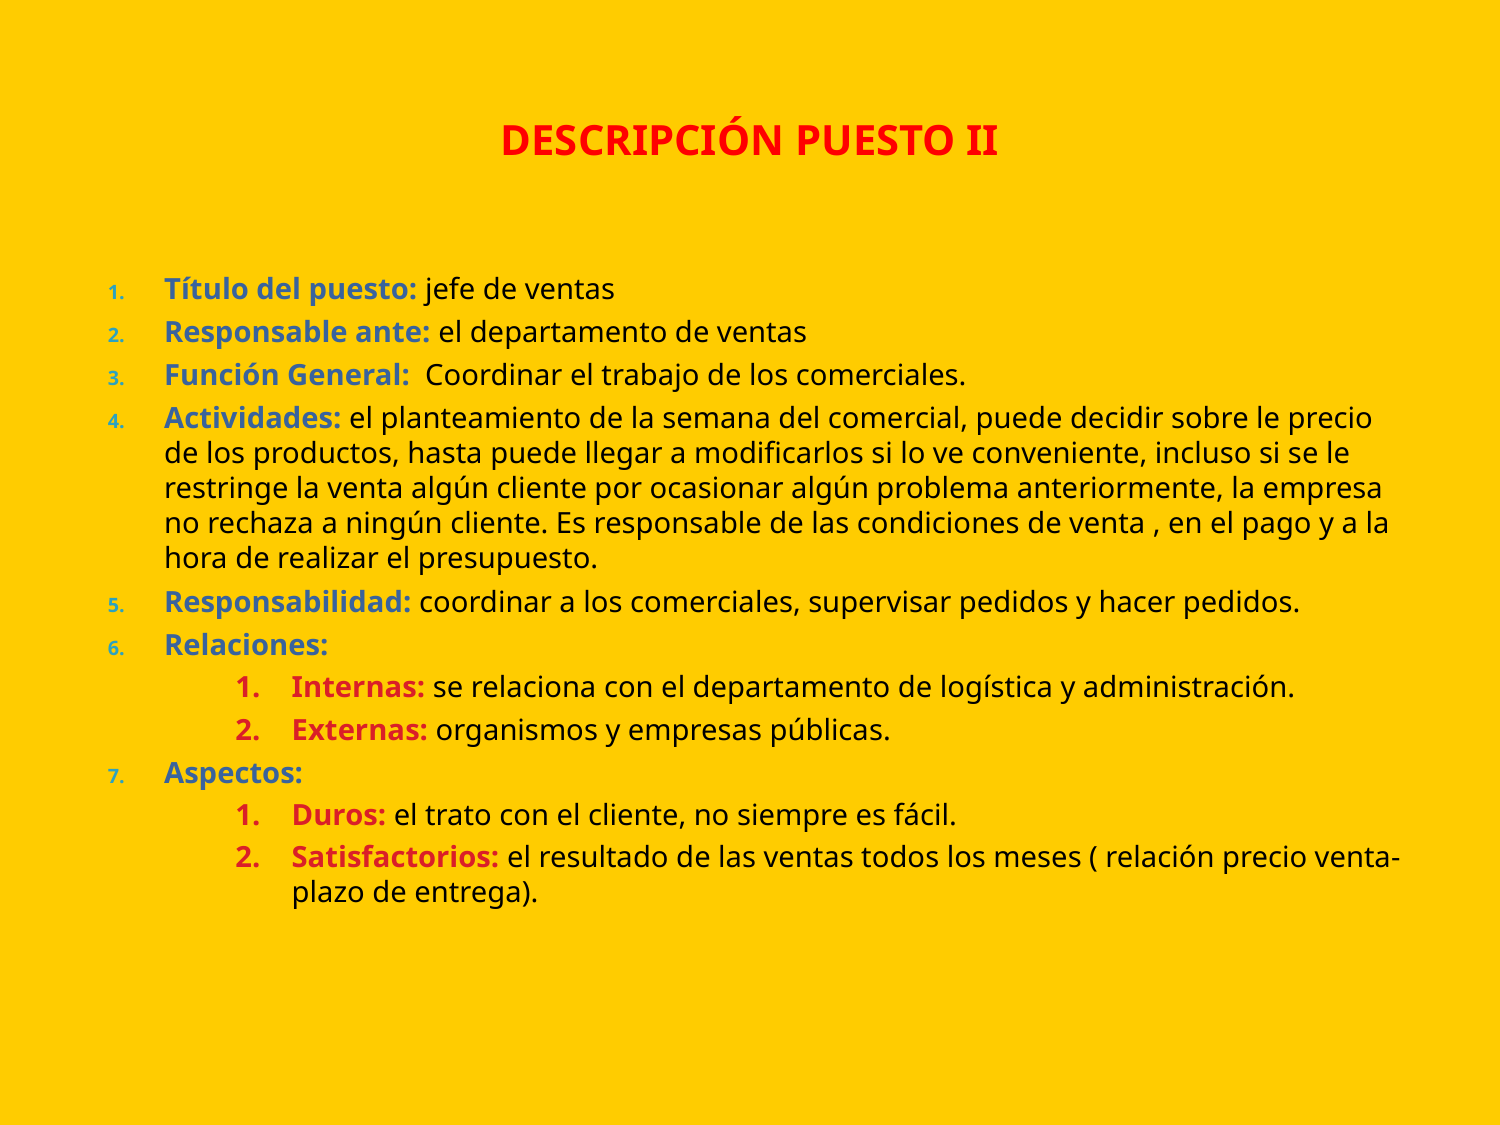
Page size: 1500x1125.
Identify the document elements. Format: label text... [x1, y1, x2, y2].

title DESCRIPCIÓN PUESTO II [75, 45, 1425, 233]
list Título del puesto: jefe de ventas Responsable ante: el departamento de ventas Función General: Coordinar el trabajo de los comerciales. Actividades: el planteamiento de la semana del comercial, puede decidir sobre le precio de los productos, hasta puede llegar a modificarlos si lo ve conveniente, incluso si se le restringe la venta algún cliente por ocasionar algún problema anteriormente, la empresa no rechaza a ningún cliente. Es responsable de las condiciones de venta , en el pago y a la hora de realizar el presupuesto. Responsabilidad: coordinar a los comerciales, supervisar pedidos y hacer pedidos. Relaciones: Internas: se relaciona con el departamento de logística y administración. Externas: organismos y empresas públicas. Aspectos: Duros: el trato con el cliente, no siempre es fácil. Satisfactorios: el resultado de las ventas todos los meses ( relación precio venta-plazo de entrega). [75, 262, 1425, 1005]
